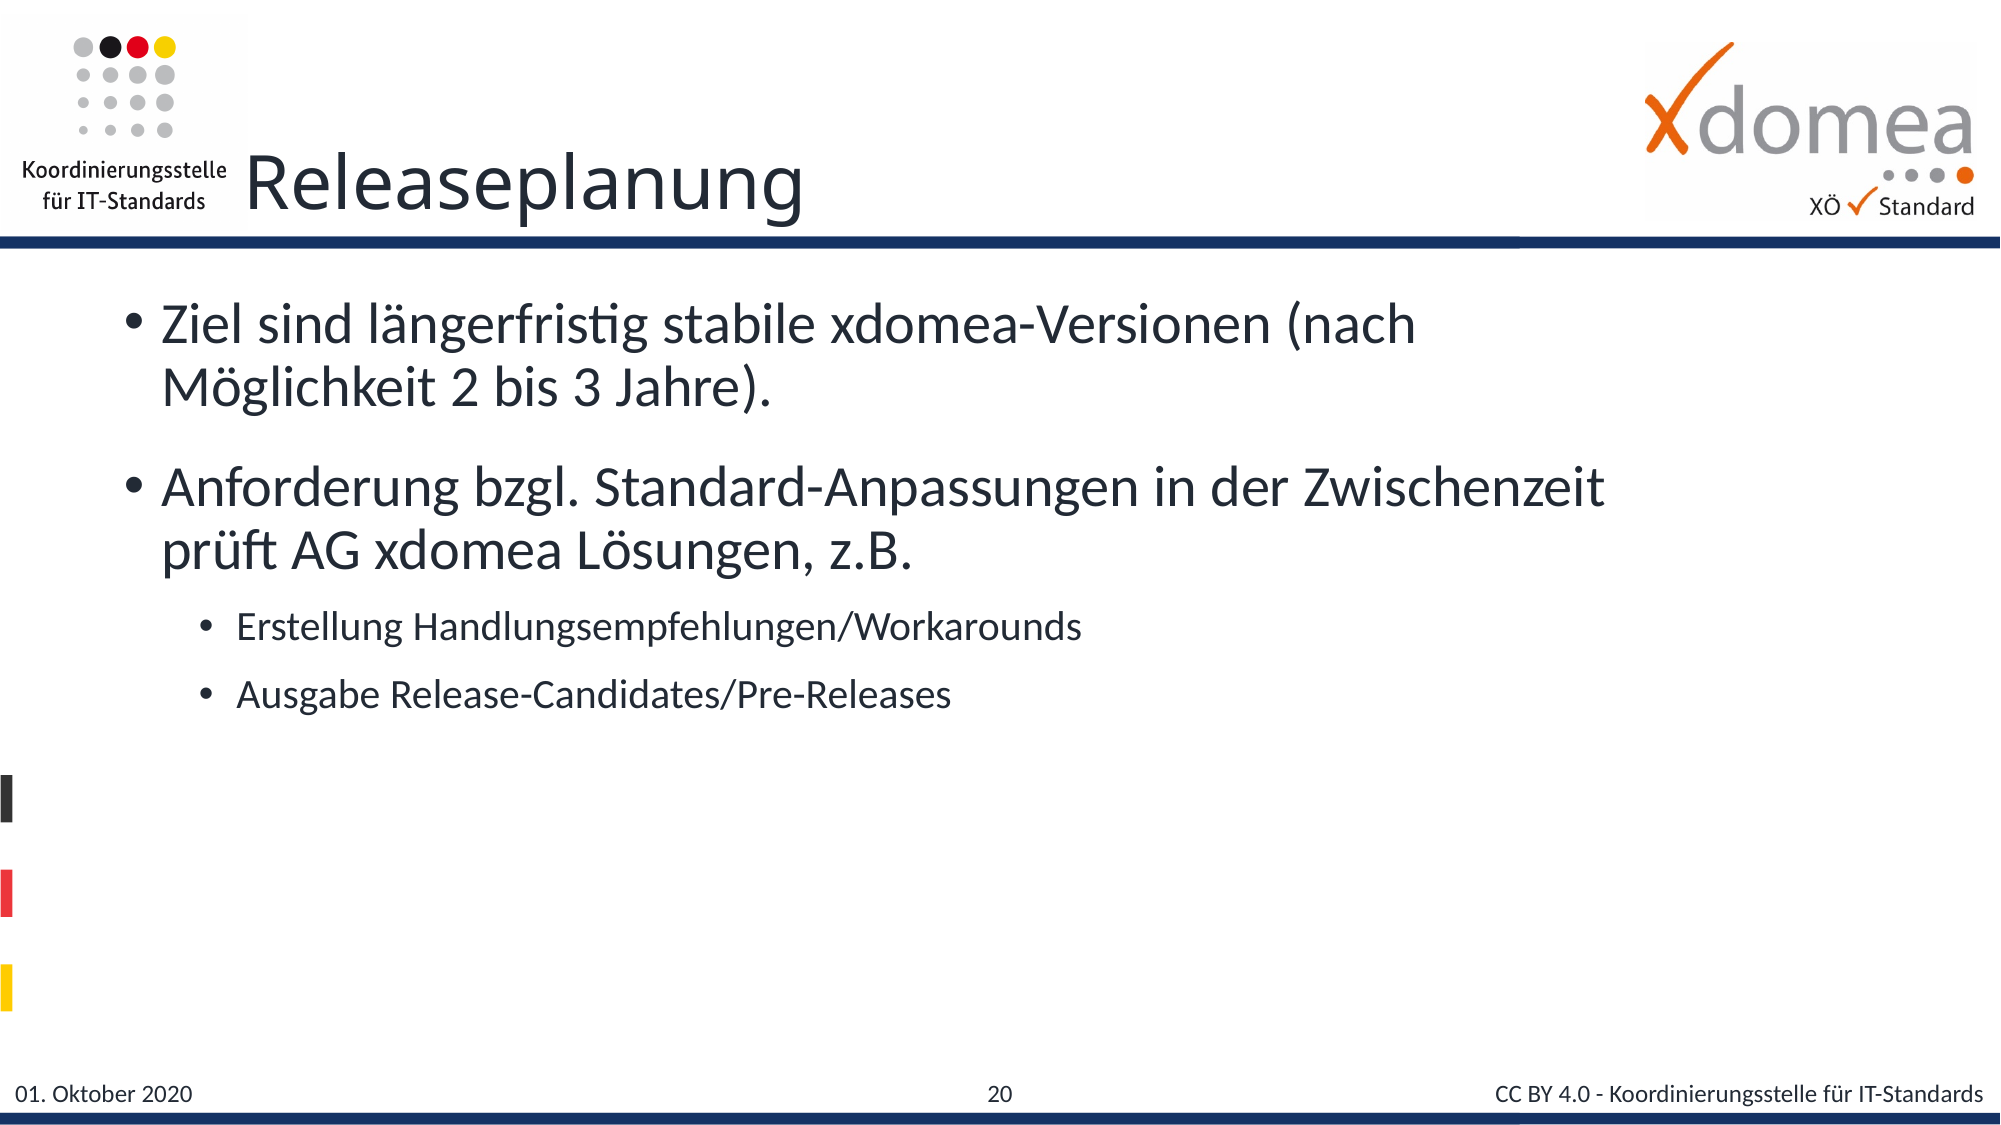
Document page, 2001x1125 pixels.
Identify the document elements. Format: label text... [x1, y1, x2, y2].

picture [1790, 42, 1977, 221]
slide_number 20 [813, 1062, 1187, 1123]
footer CC BY 4.0 - Koordinierungsstelle für IT-Standards [1307, 1062, 2000, 1123]
title Releaseplanung [244, 36, 1790, 226]
picture [1, 14, 248, 231]
list Ziel sind längerfristig stabile xdomea-Versionen (nach Möglichkeit 2 bis 3 Jahre). Anforderung bzgl. Standard-Anpassungen in der Zwischenzeit prüft AG xdomea Lösungen, z.B. Erstellung Handlungsempfehlungen/Workarounds Ausgabe Release-Candidates/Pre-Releases [76, 285, 1721, 1010]
